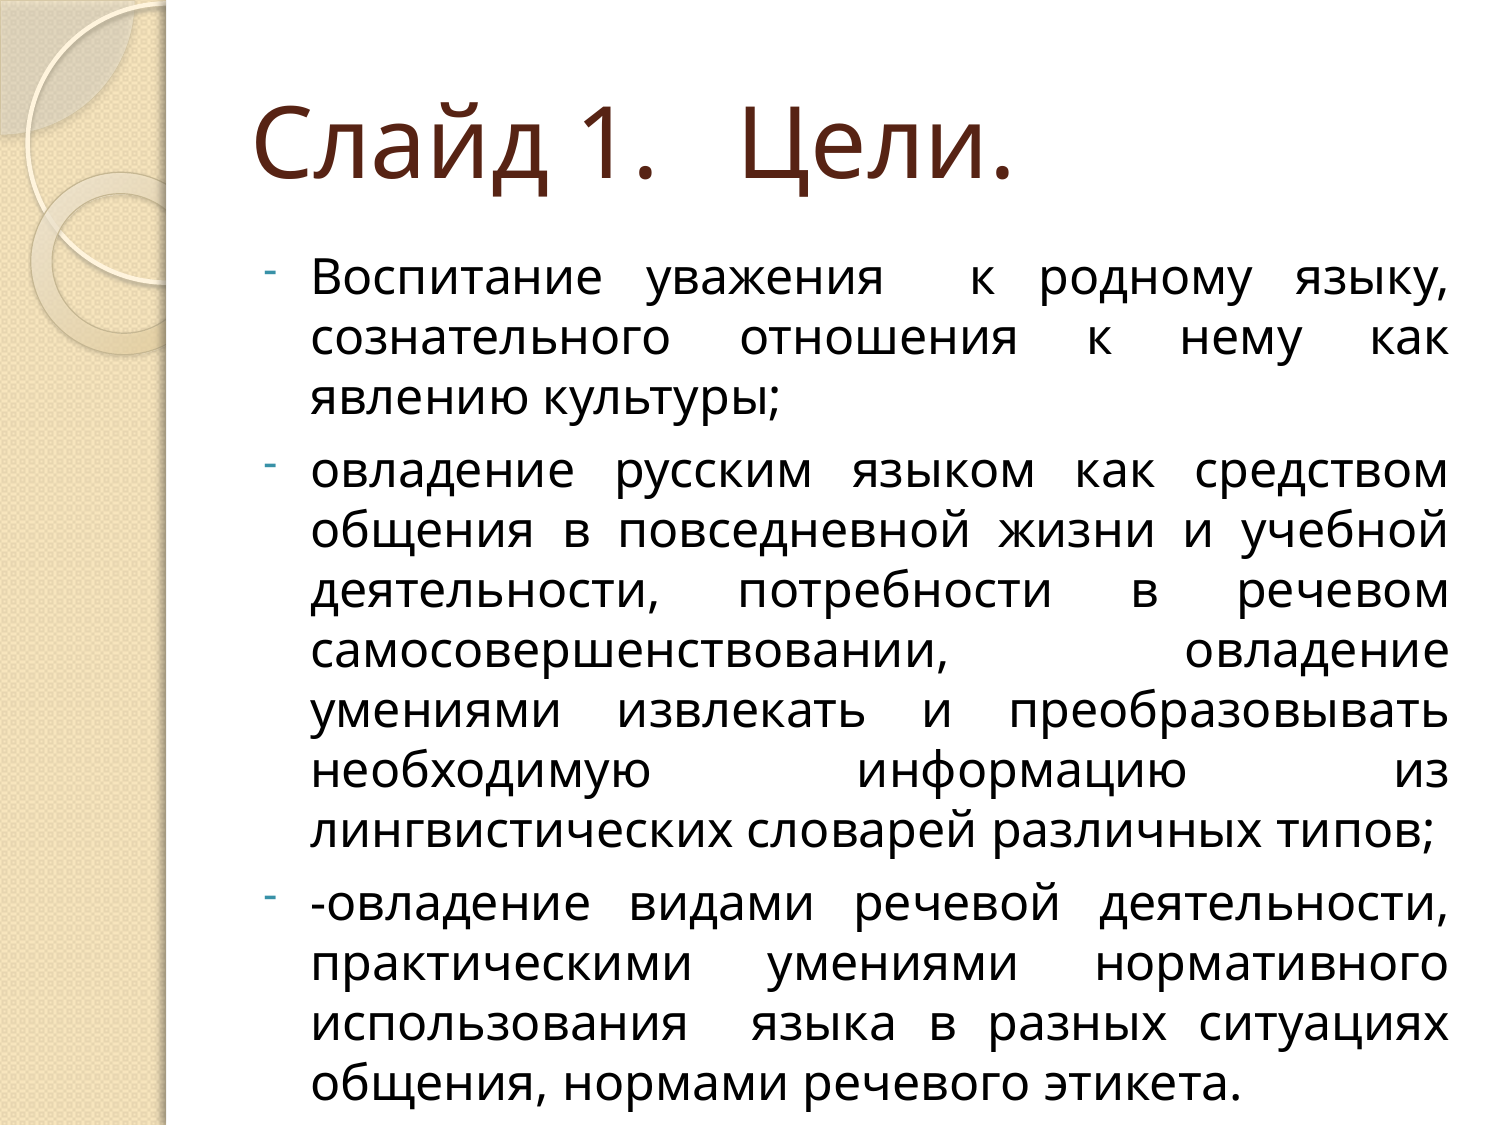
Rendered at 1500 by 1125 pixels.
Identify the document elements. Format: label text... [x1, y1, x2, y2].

title Слайд 1. Цели. [235, 45, 1466, 233]
list Воспитание уважения к родному языку, сознательного отношения к нему как явлению культуры; овладение русским языком как средством общения в повседневной жизни и учебной деятельности, потребности в речевом самосовершенствовании, овладение умениями извлекать и преобразовывать необходимую информацию из лингвистических словарей различных типов; -овладение видами речевой деятельности, практическими умениями нормативного использования языка в разных ситуациях общения, нормами речевого этикета. [235, 237, 1466, 1025]
